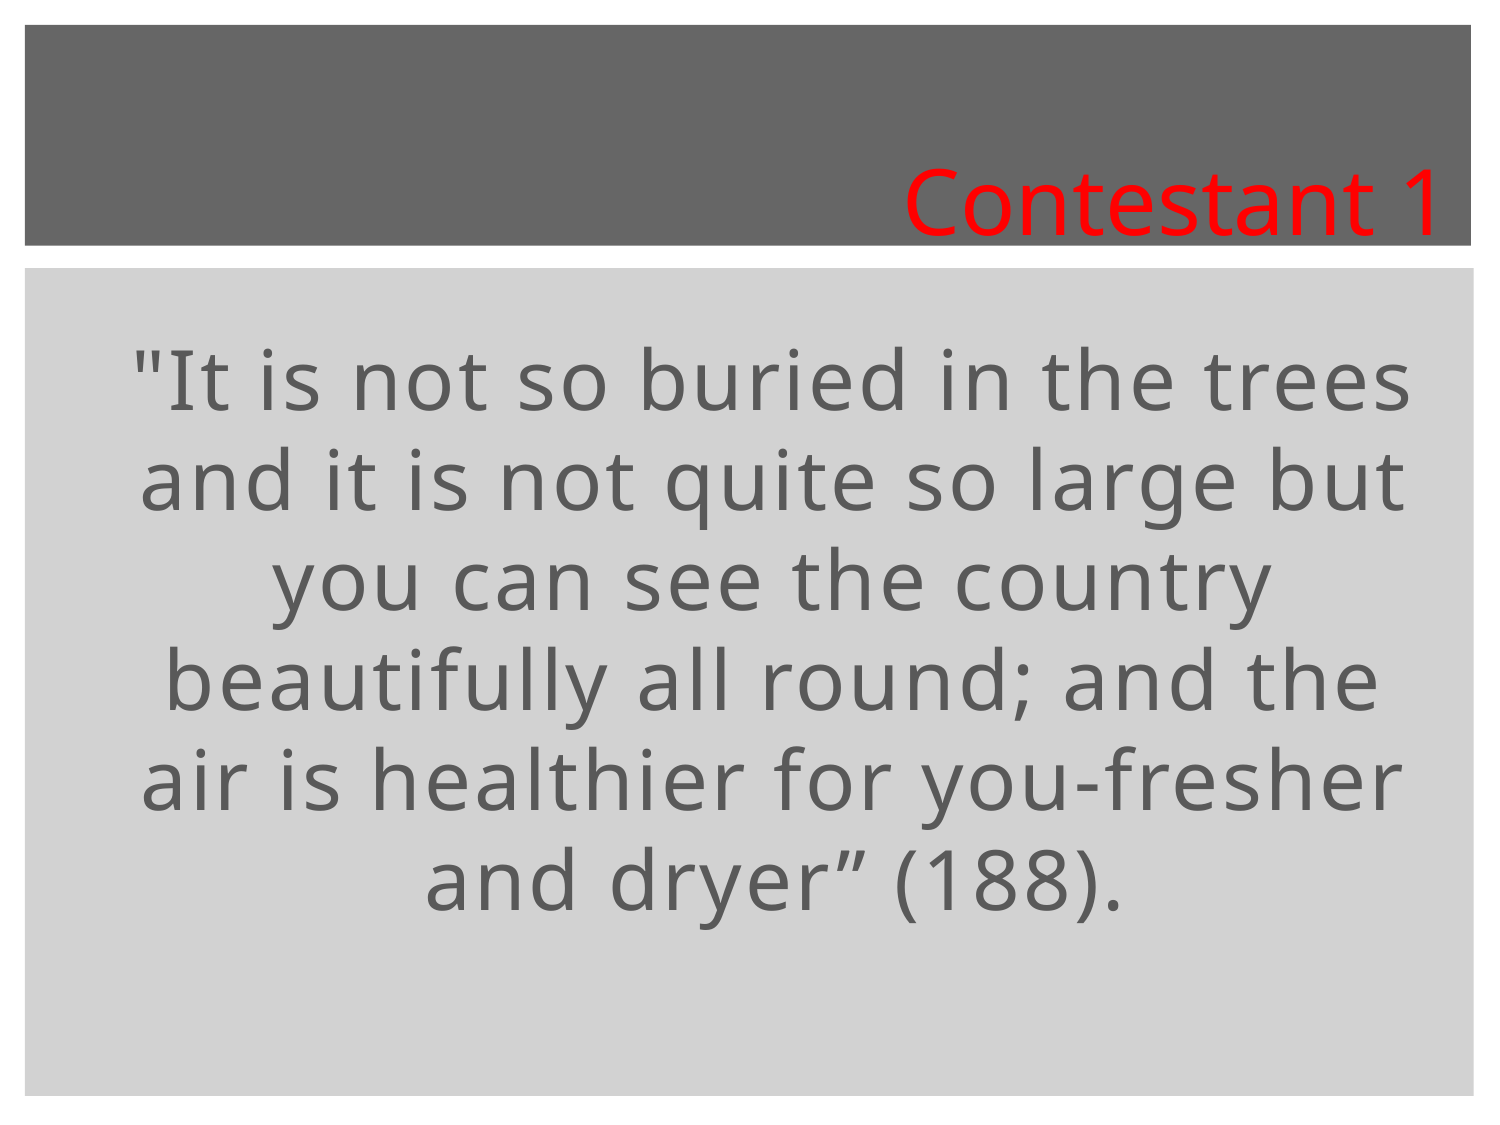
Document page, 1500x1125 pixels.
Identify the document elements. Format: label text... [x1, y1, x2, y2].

text_box Contestant 1 [887, 136, 1500, 261]
list "It is not so buried in the trees and it is not quite so large but you can see the country beautifully all round; and the air is healthier for you-fresher and dryer” (188). [99, 320, 1450, 1063]
